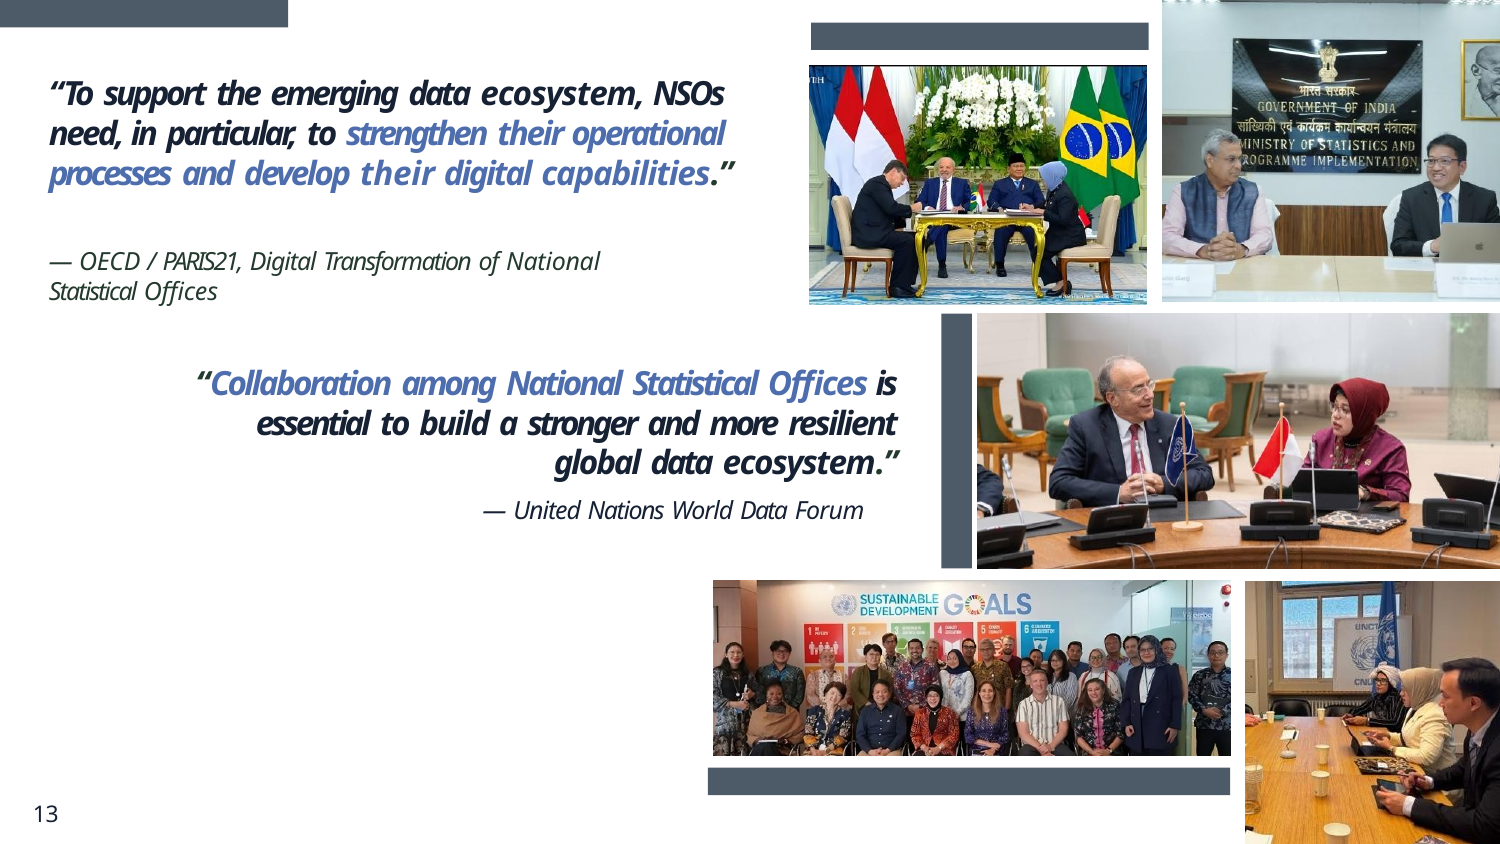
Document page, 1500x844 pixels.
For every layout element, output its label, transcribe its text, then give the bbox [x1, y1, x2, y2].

picture [977, 313, 1500, 569]
text_box [0, 0, 289, 28]
picture [1245, 581, 1500, 844]
text_box [811, 22, 1149, 50]
title “To support the emerging data ecosystem, NSOs need, in particular, to strengthen their operational processes and develop their digital capabilities.” [46, 70, 759, 214]
picture [713, 580, 1231, 756]
text_box 13 [30, 797, 60, 828]
picture [808, 65, 1147, 305]
list — OECD / PARIS21, Digital Transformation of National Statistical Offices “Collaboration among National Statistical Offices is essential to build a stronger and more resilient global data ecosystem.” — United Nations World Data Forum [46, 242, 900, 720]
text_box [707, 767, 1231, 796]
text_box [941, 313, 972, 569]
picture [1162, 0, 1500, 302]
